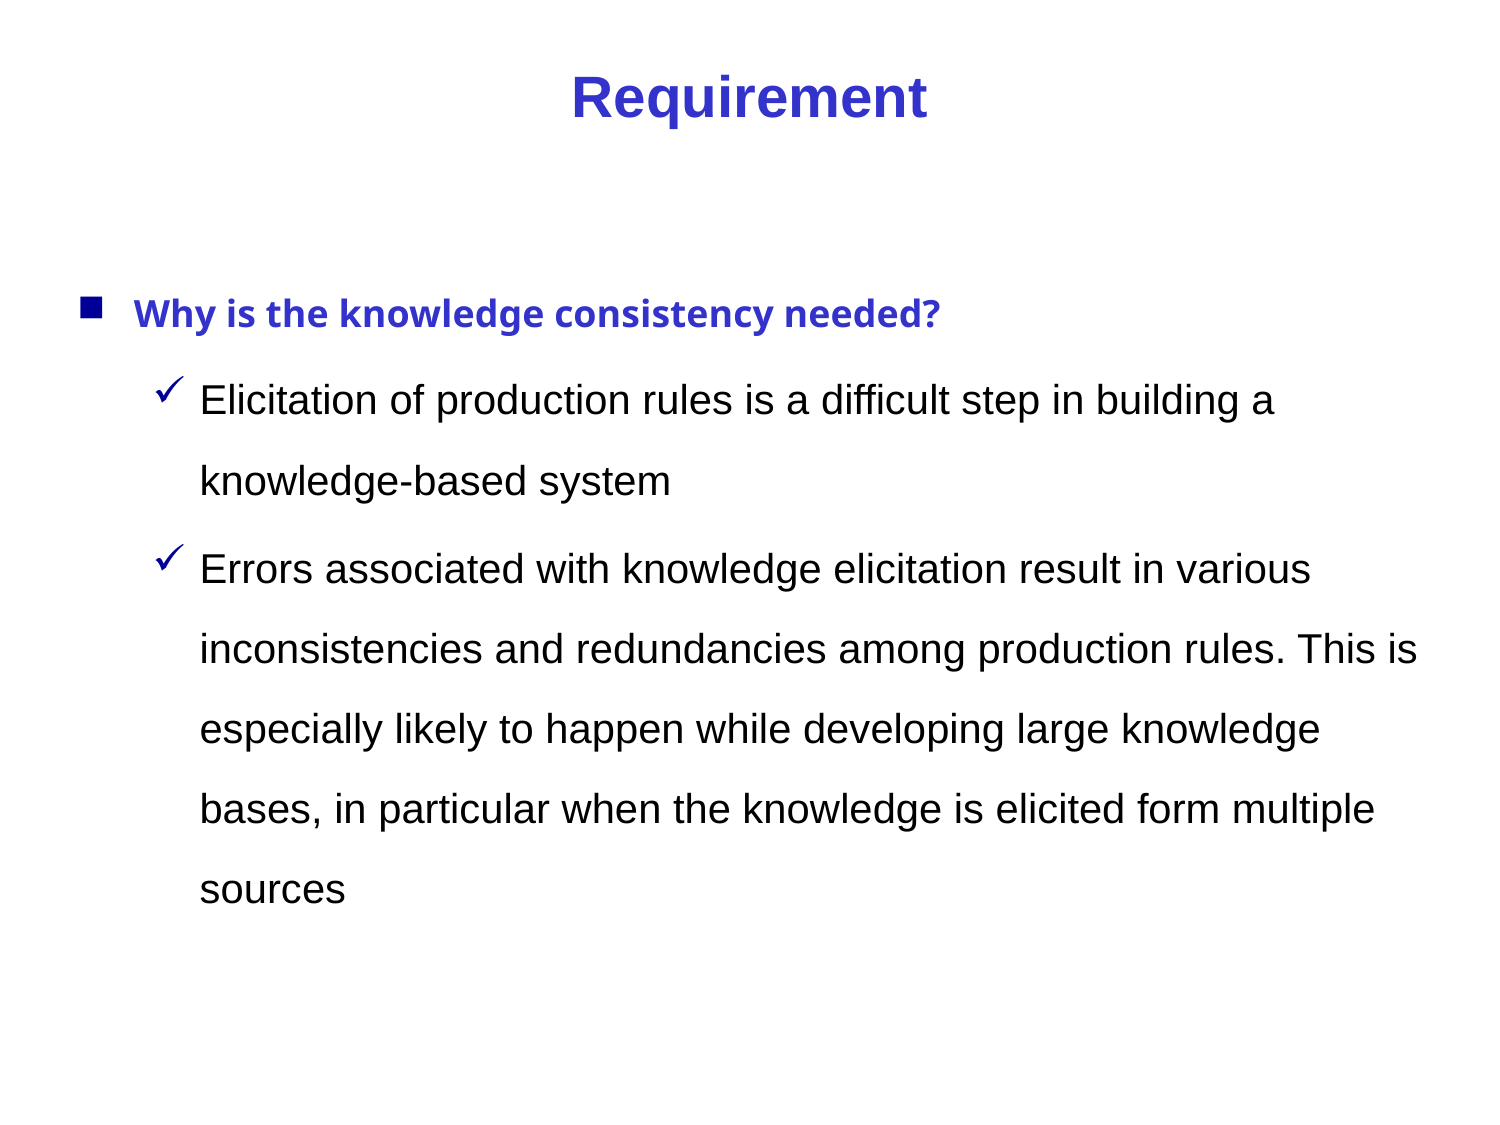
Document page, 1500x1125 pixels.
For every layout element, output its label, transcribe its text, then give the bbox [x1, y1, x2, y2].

list Why is the knowledge consistency needed? Elicitation of production rules is a difficult step in building a knowledge-based system Errors associated with knowledge elicitation result in various inconsistencies and redundancies among production rules. This is especially likely to happen while developing large knowledge bases, in particular when the knowledge is elicited form multiple sources [62, 255, 1438, 1001]
title Requirement [62, 49, 1438, 138]
